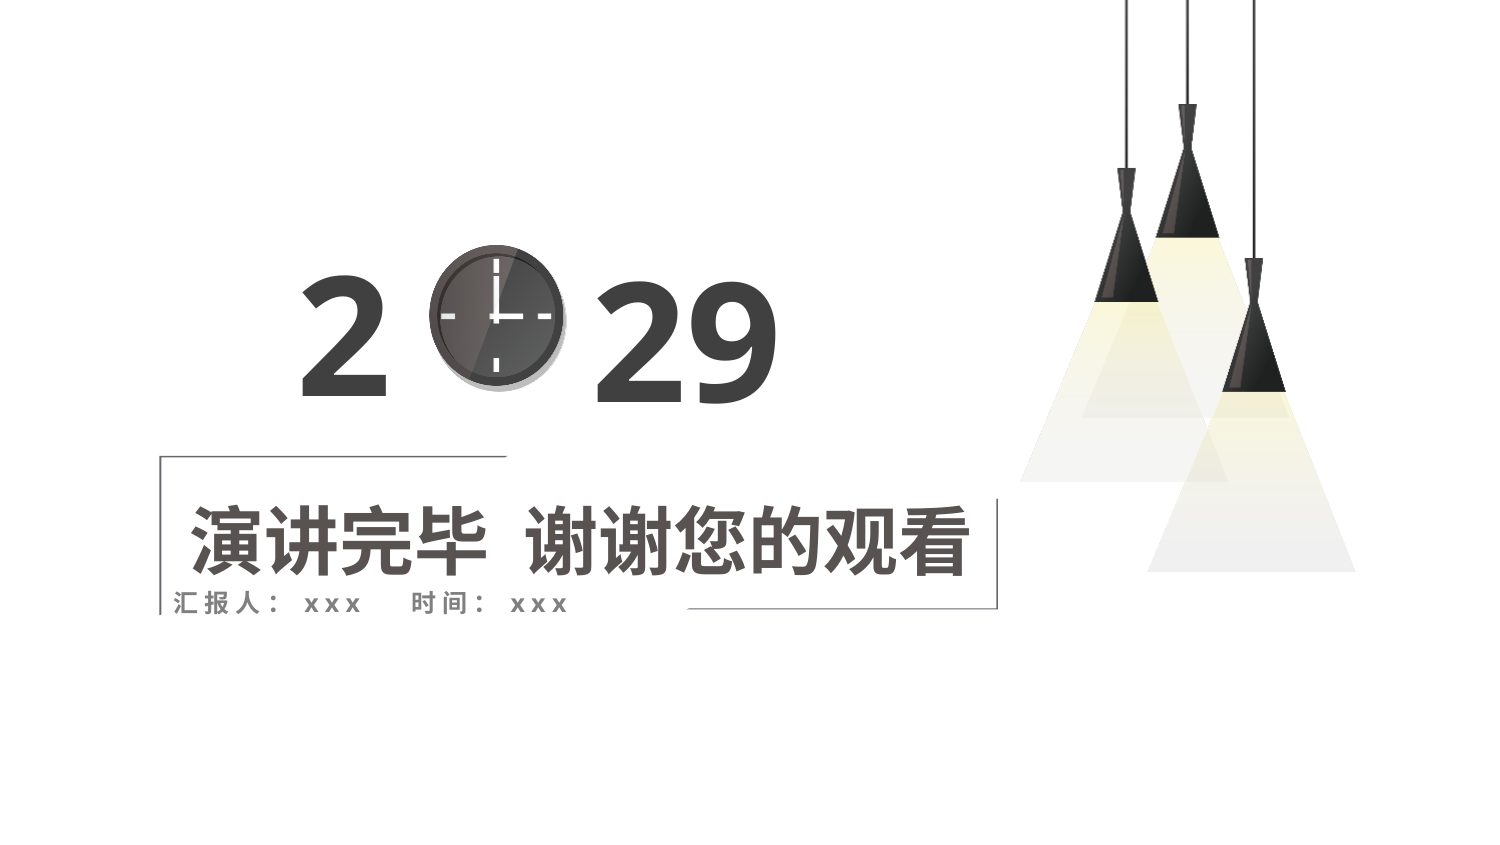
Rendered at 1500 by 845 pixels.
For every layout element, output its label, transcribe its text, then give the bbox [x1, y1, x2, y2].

picture [1015, 0, 1365, 594]
text_box 2 [281, 182, 408, 438]
text_box [684, 496, 1001, 612]
text_box 29 [576, 188, 798, 443]
picture [417, 232, 572, 405]
text_box [157, 453, 510, 617]
text_box 演讲完毕 谢谢您的观看 [174, 468, 989, 592]
text_box 汇报人：xxx 时间：xxx [158, 574, 582, 626]
